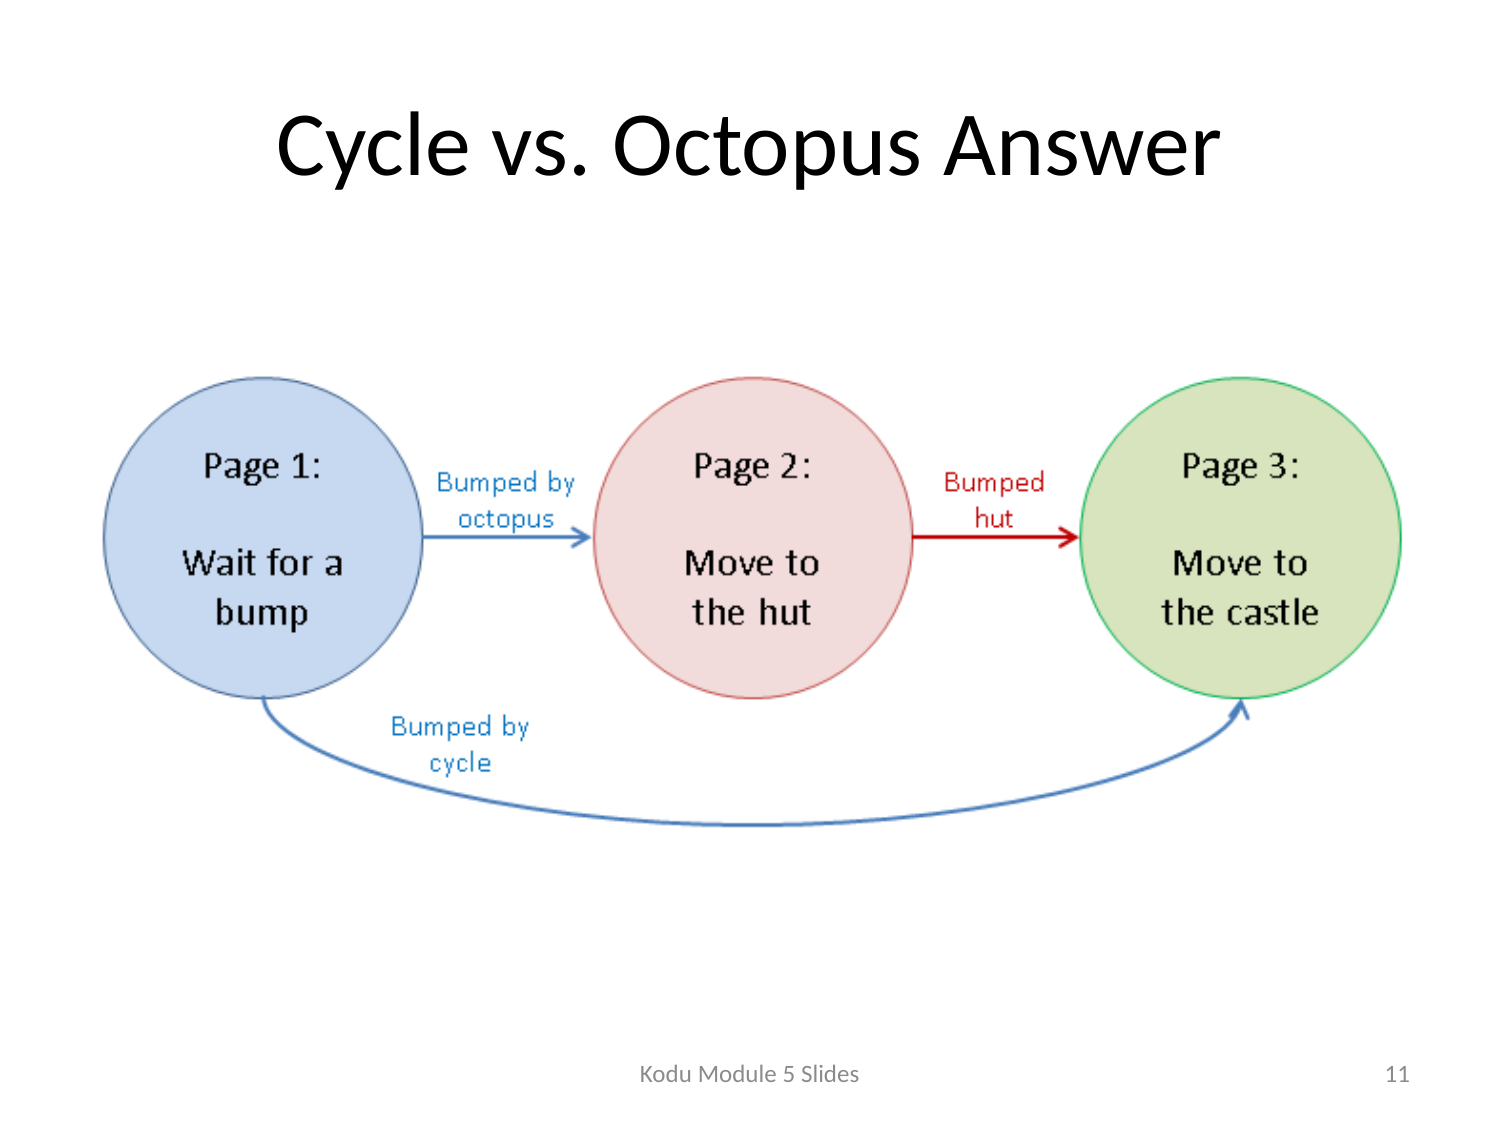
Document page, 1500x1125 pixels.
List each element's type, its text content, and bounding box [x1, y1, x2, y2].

title Cycle vs. Octopus Answer [75, 45, 1425, 233]
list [90, 362, 1426, 857]
footer Kodu Module 5 Slides [512, 1042, 988, 1103]
slide_number 11 [1074, 1042, 1425, 1103]
